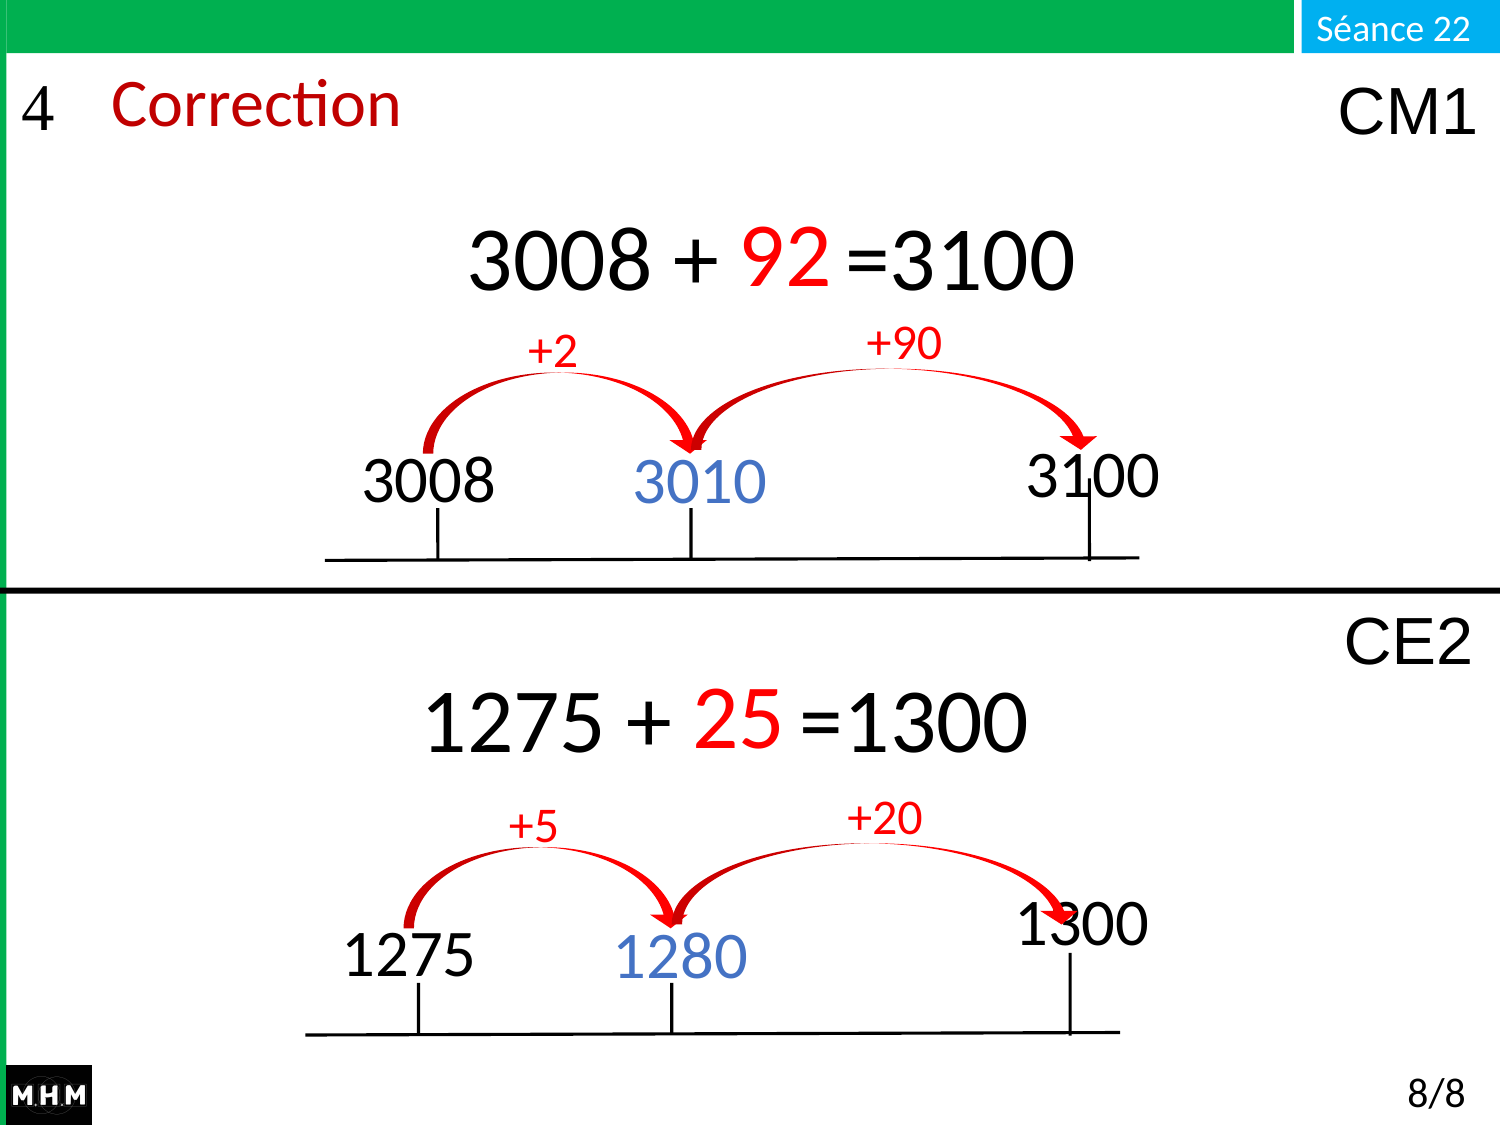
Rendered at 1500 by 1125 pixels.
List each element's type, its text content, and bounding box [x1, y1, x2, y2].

text_box [699, 368, 839, 422]
text_box [430, 375, 507, 422]
text_box CE2 [1328, 591, 1500, 680]
text_box 92 [721, 187, 850, 313]
text_box [441, 850, 488, 869]
text_box CM1 [1322, 60, 1500, 150]
text_box [580, 848, 639, 869]
text_box +5 [488, 784, 580, 860]
text_box [718, 843, 819, 869]
text_box [962, 373, 1078, 422]
text_box 25 [675, 649, 804, 775]
text_box 3008 + … =3100 [413, 191, 1110, 317]
text_box [939, 847, 1020, 869]
list 8/8 [1373, 1064, 1500, 1125]
text_box 1275 + … =1300 [367, 653, 1063, 779]
text_box +2 [507, 317, 599, 385]
text_box [599, 373, 688, 422]
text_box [324, 423, 1192, 562]
picture [6, 1065, 92, 1125]
text_box +20 [819, 779, 951, 852]
text_box +90 [839, 317, 970, 378]
title Correction [96, 60, 1322, 150]
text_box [305, 871, 1182, 1036]
